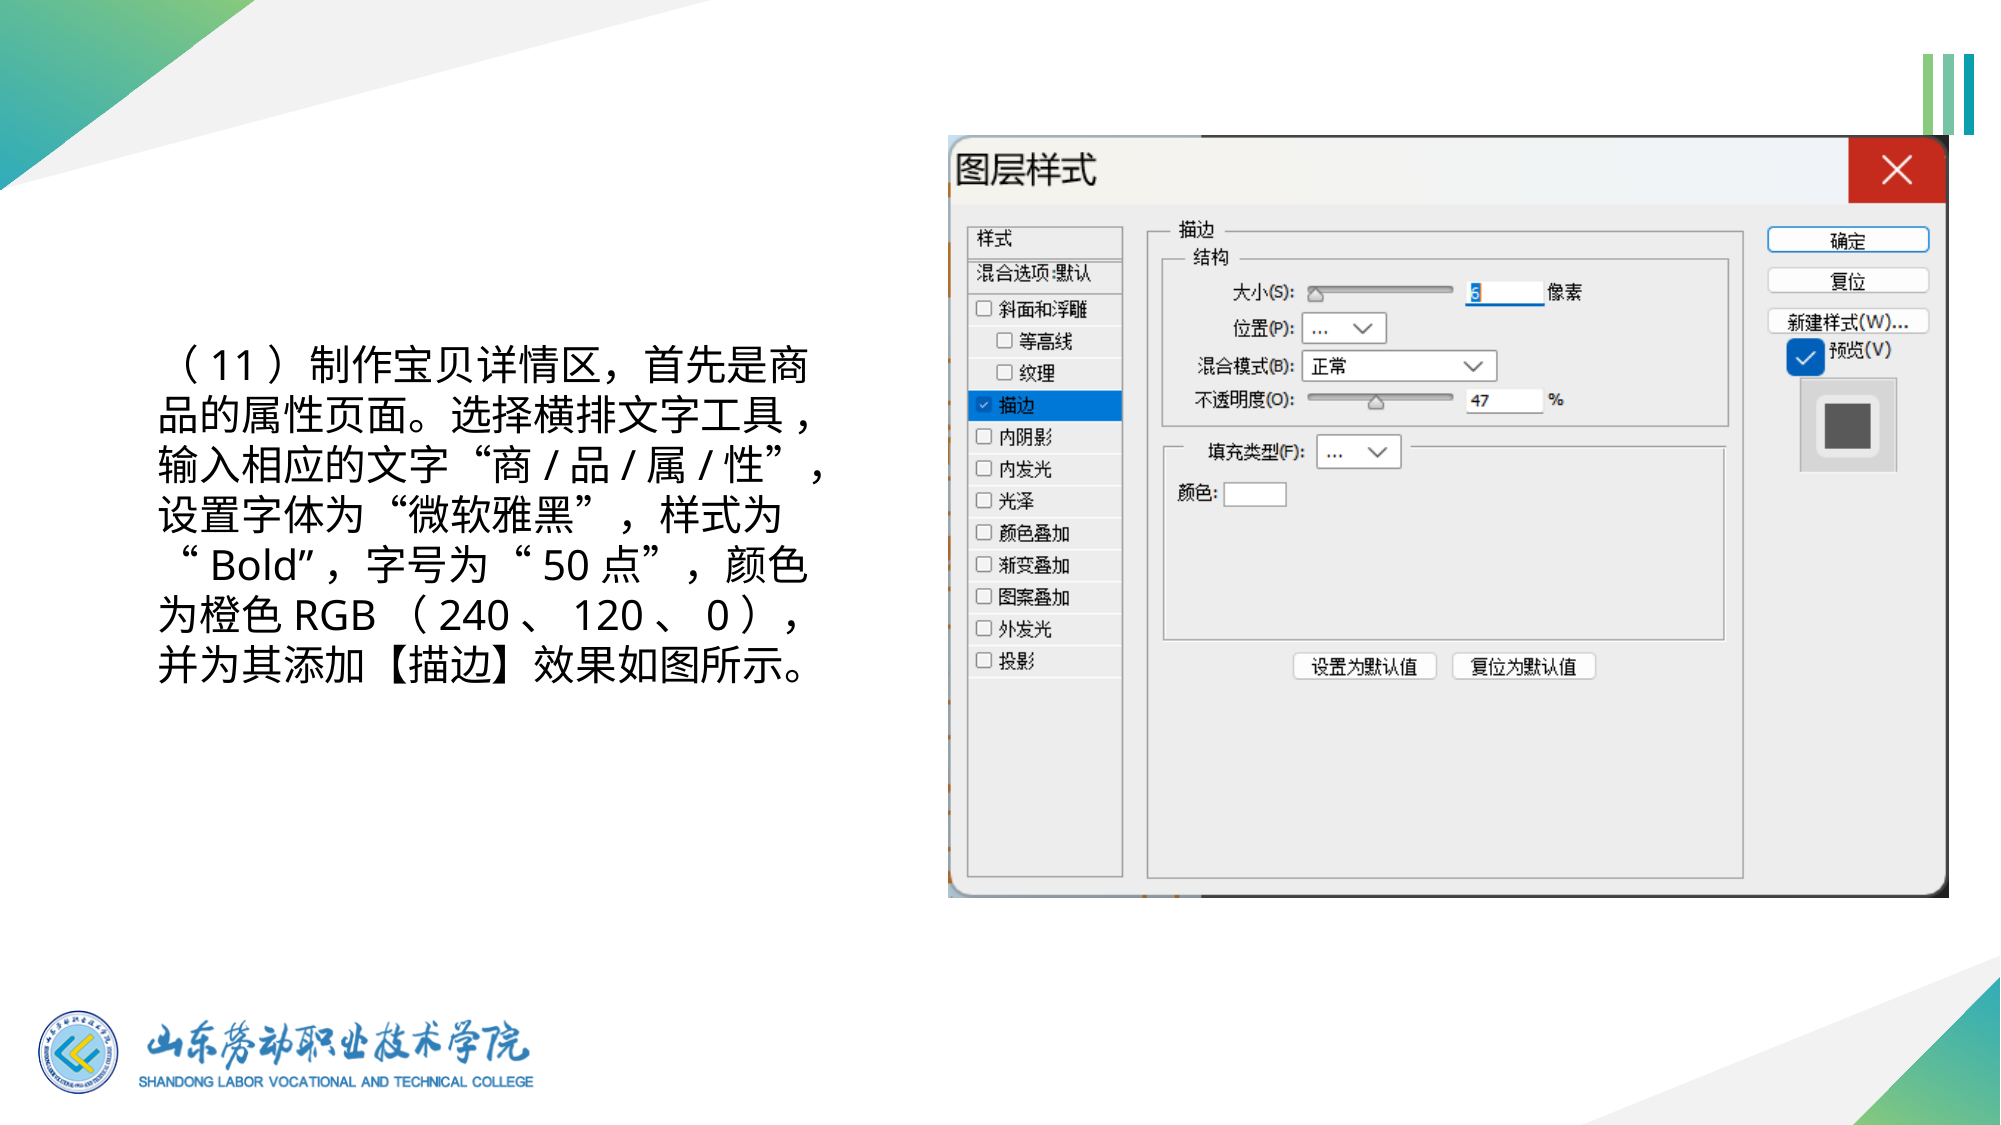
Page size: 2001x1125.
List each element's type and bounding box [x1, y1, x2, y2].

picture [948, 135, 1949, 898]
text_box [0, 0, 2000, 1125]
picture [38, 1010, 550, 1094]
text_box [1928, 54, 1969, 136]
